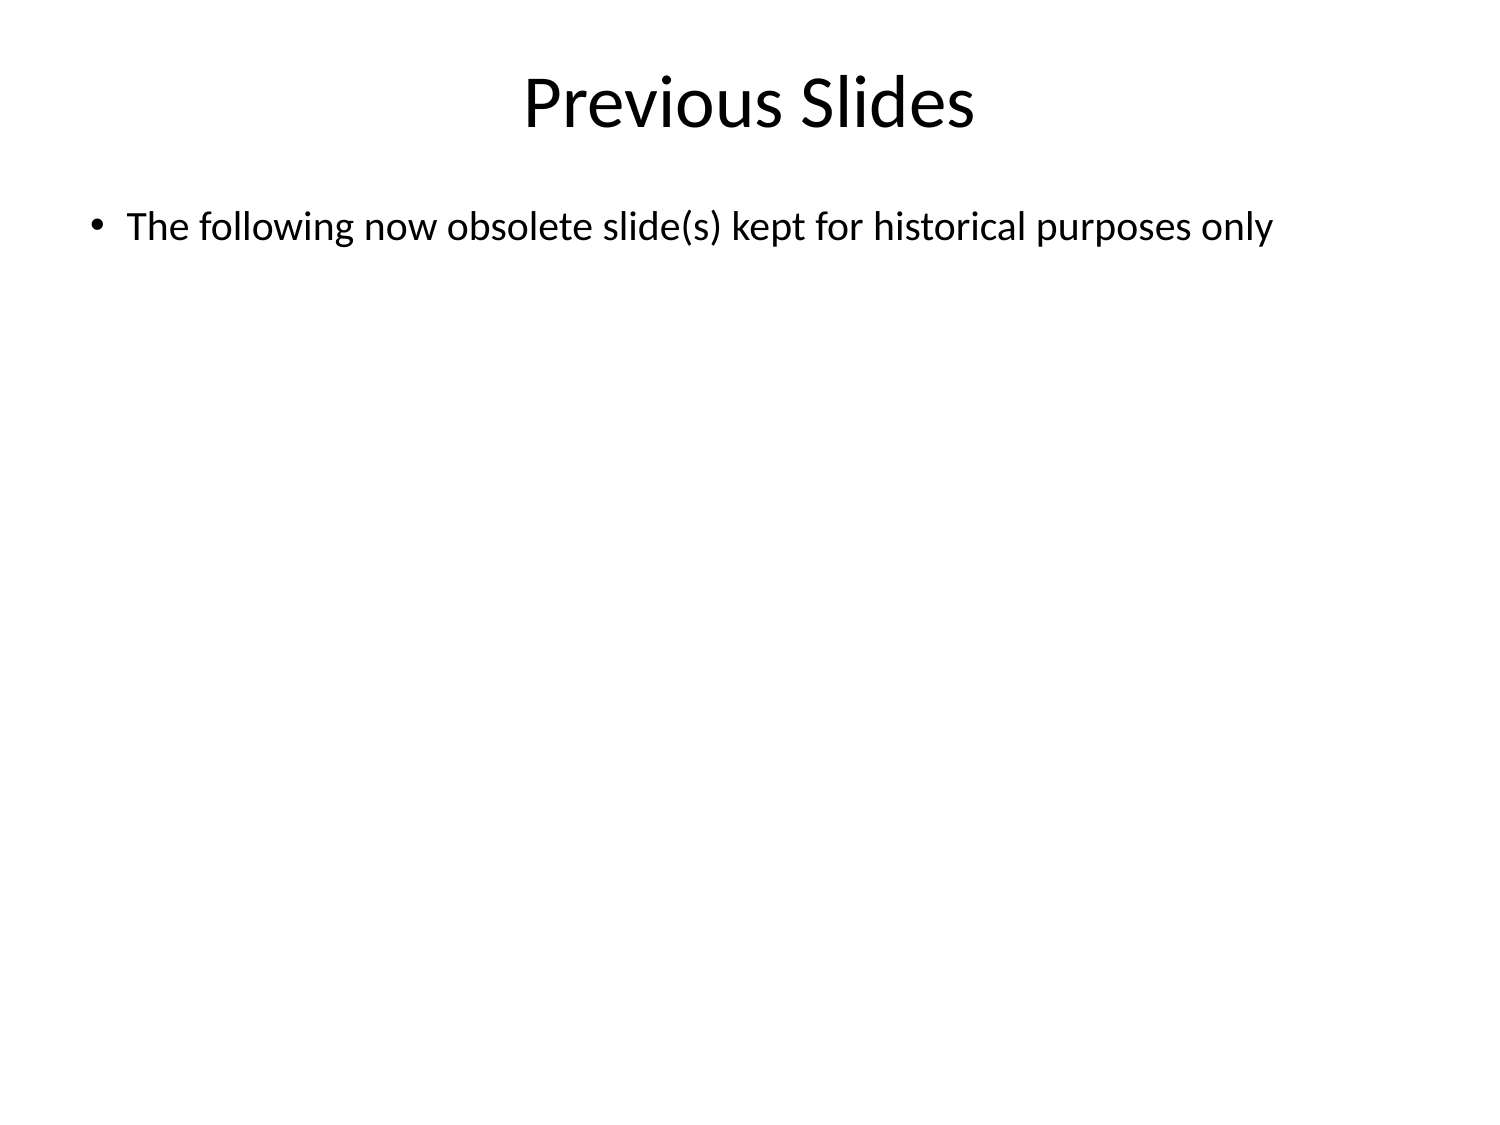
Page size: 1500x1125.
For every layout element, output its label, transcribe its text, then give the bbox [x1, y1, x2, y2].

title Previous Slides [75, 45, 1425, 151]
list The following now obsolete slide(s) kept for historical purposes only [75, 191, 1425, 1005]
